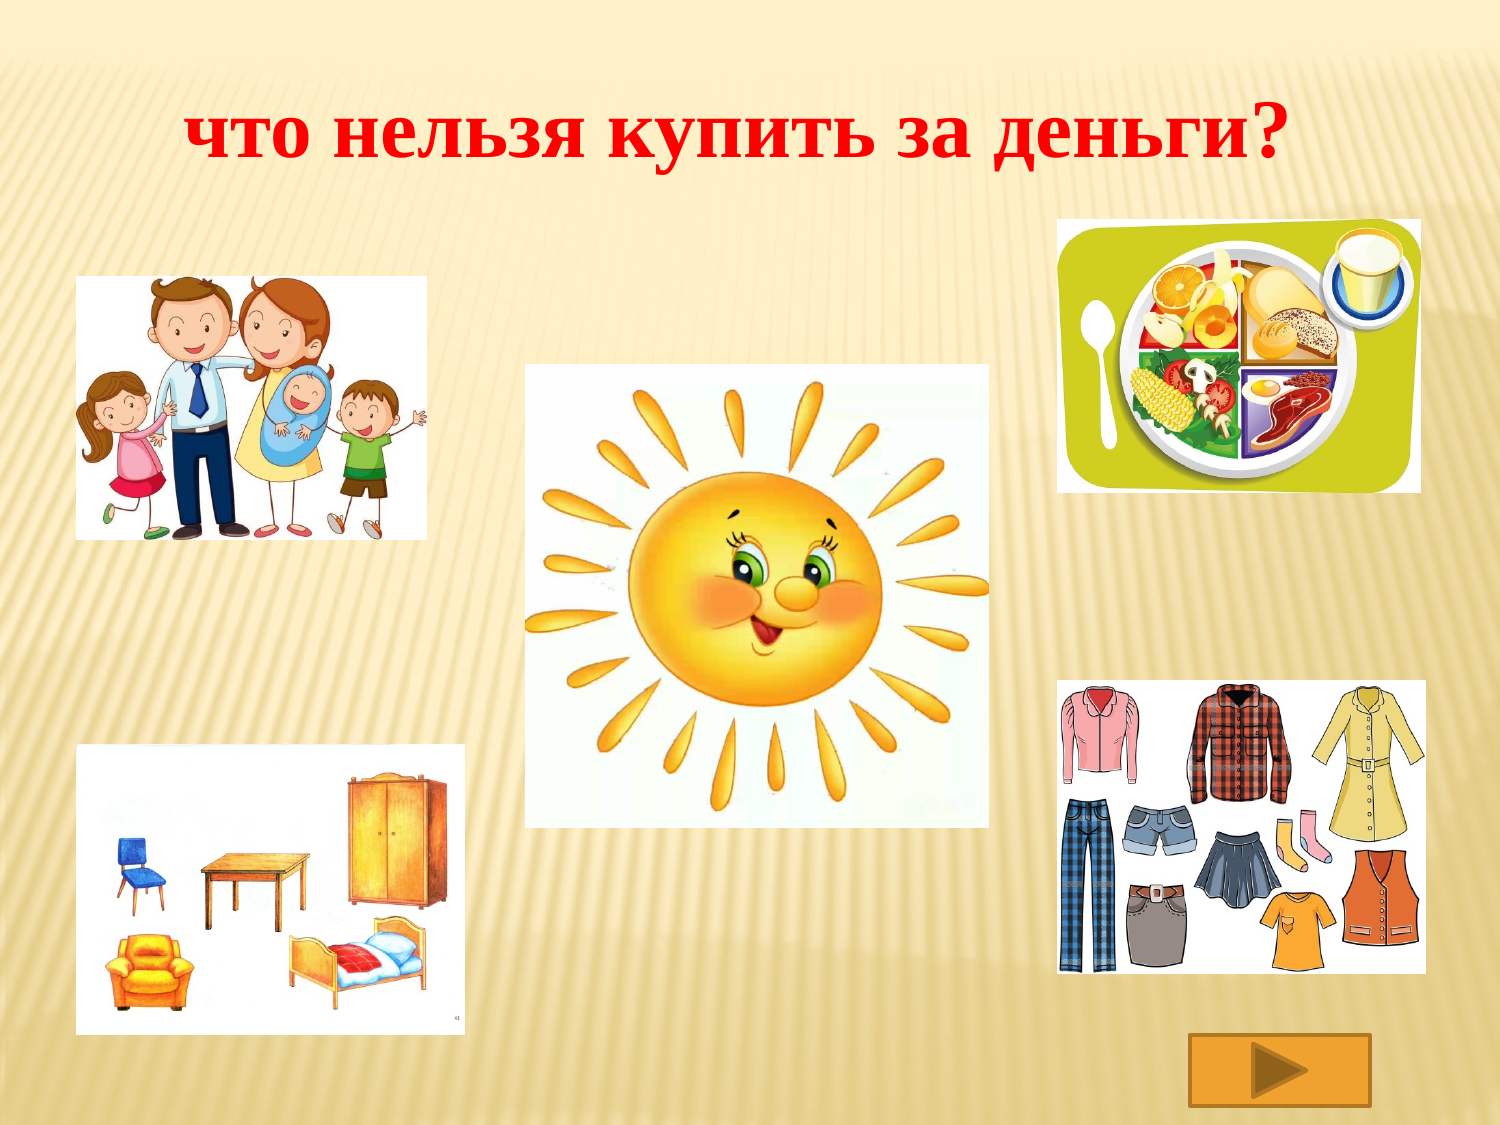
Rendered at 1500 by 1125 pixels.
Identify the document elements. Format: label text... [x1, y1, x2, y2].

picture [1056, 219, 1421, 494]
text_box [1188, 1033, 1372, 1108]
picture [76, 276, 427, 541]
picture [525, 363, 990, 828]
text_box что нельзя купить за деньги? [135, 66, 1341, 182]
picture [1056, 680, 1426, 975]
picture [76, 743, 465, 1036]
